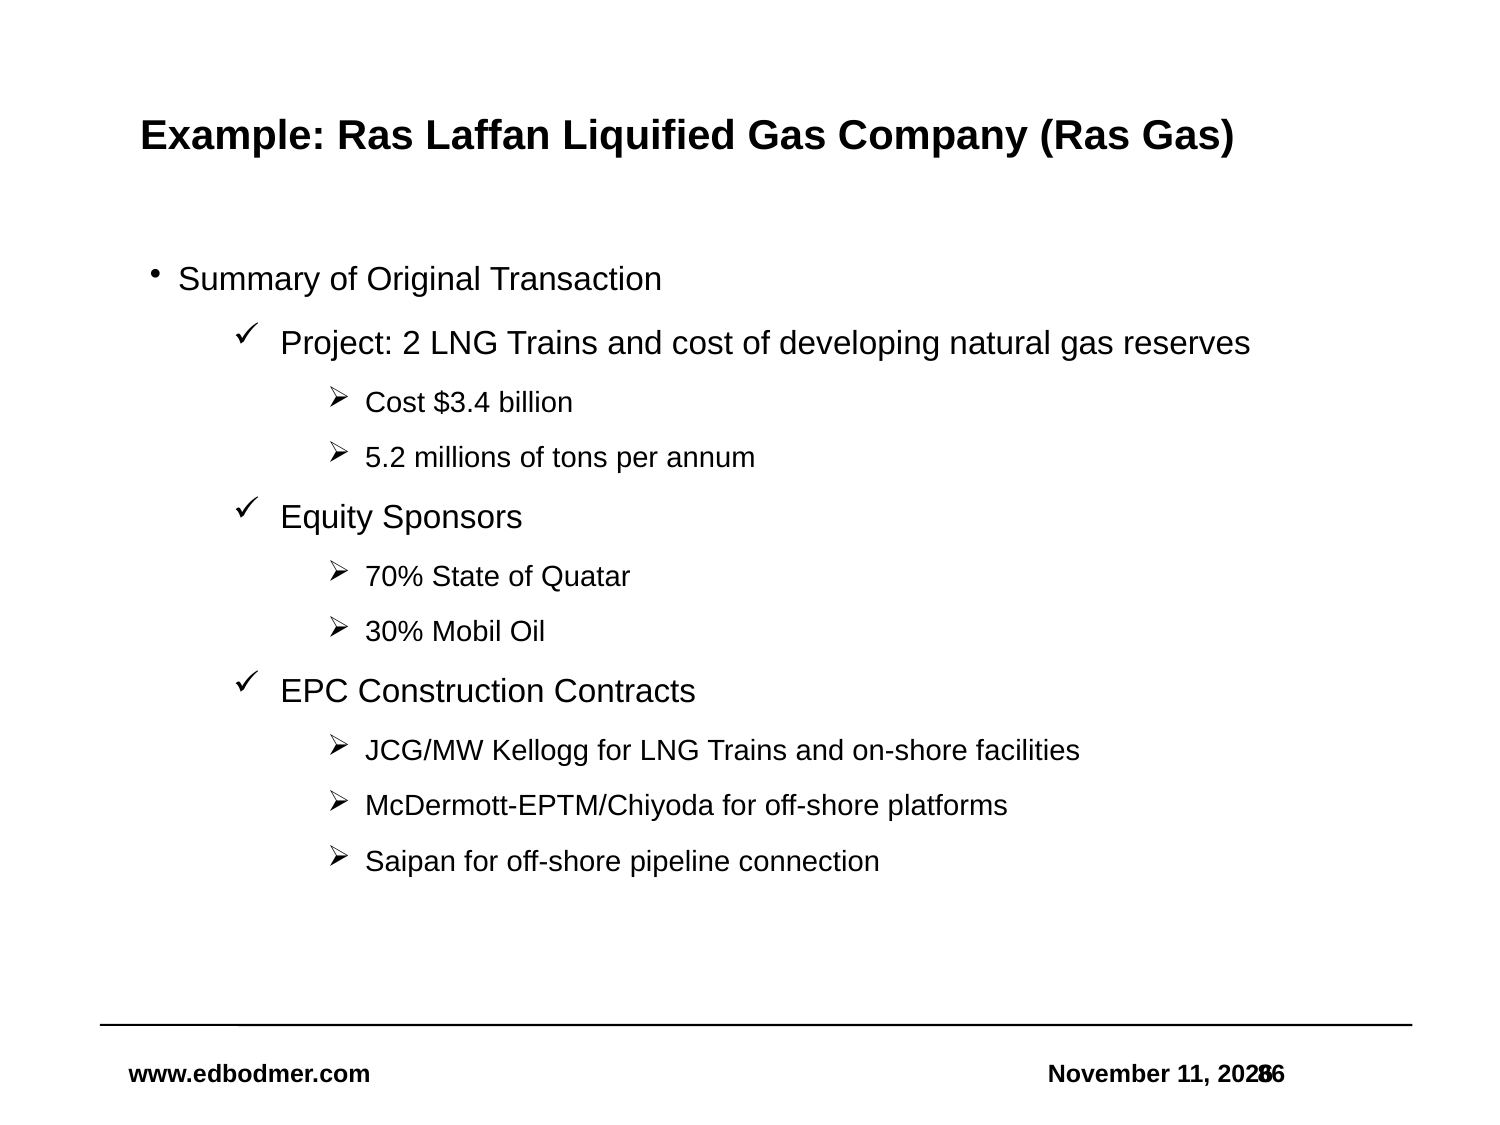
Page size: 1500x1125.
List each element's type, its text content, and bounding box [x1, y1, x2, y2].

title Example: Ras Laffan Liquified Gas Company (Ras Gas) [124, 99, 1288, 226]
list Summary of Original Transaction Project: 2 LNG Trains and cost of developing natural gas reserves Cost $3.4 billion 5.2 millions of tons per annum Equity Sponsors 70% State of Quatar 30% Mobil Oil EPC Construction Contracts JCG/MW Kellogg for LNG Trains and on-shore facilities McDermott-EPTM/Chiyoda for off-shore platforms Saipan for off-shore pipeline connection [124, 249, 1376, 1001]
